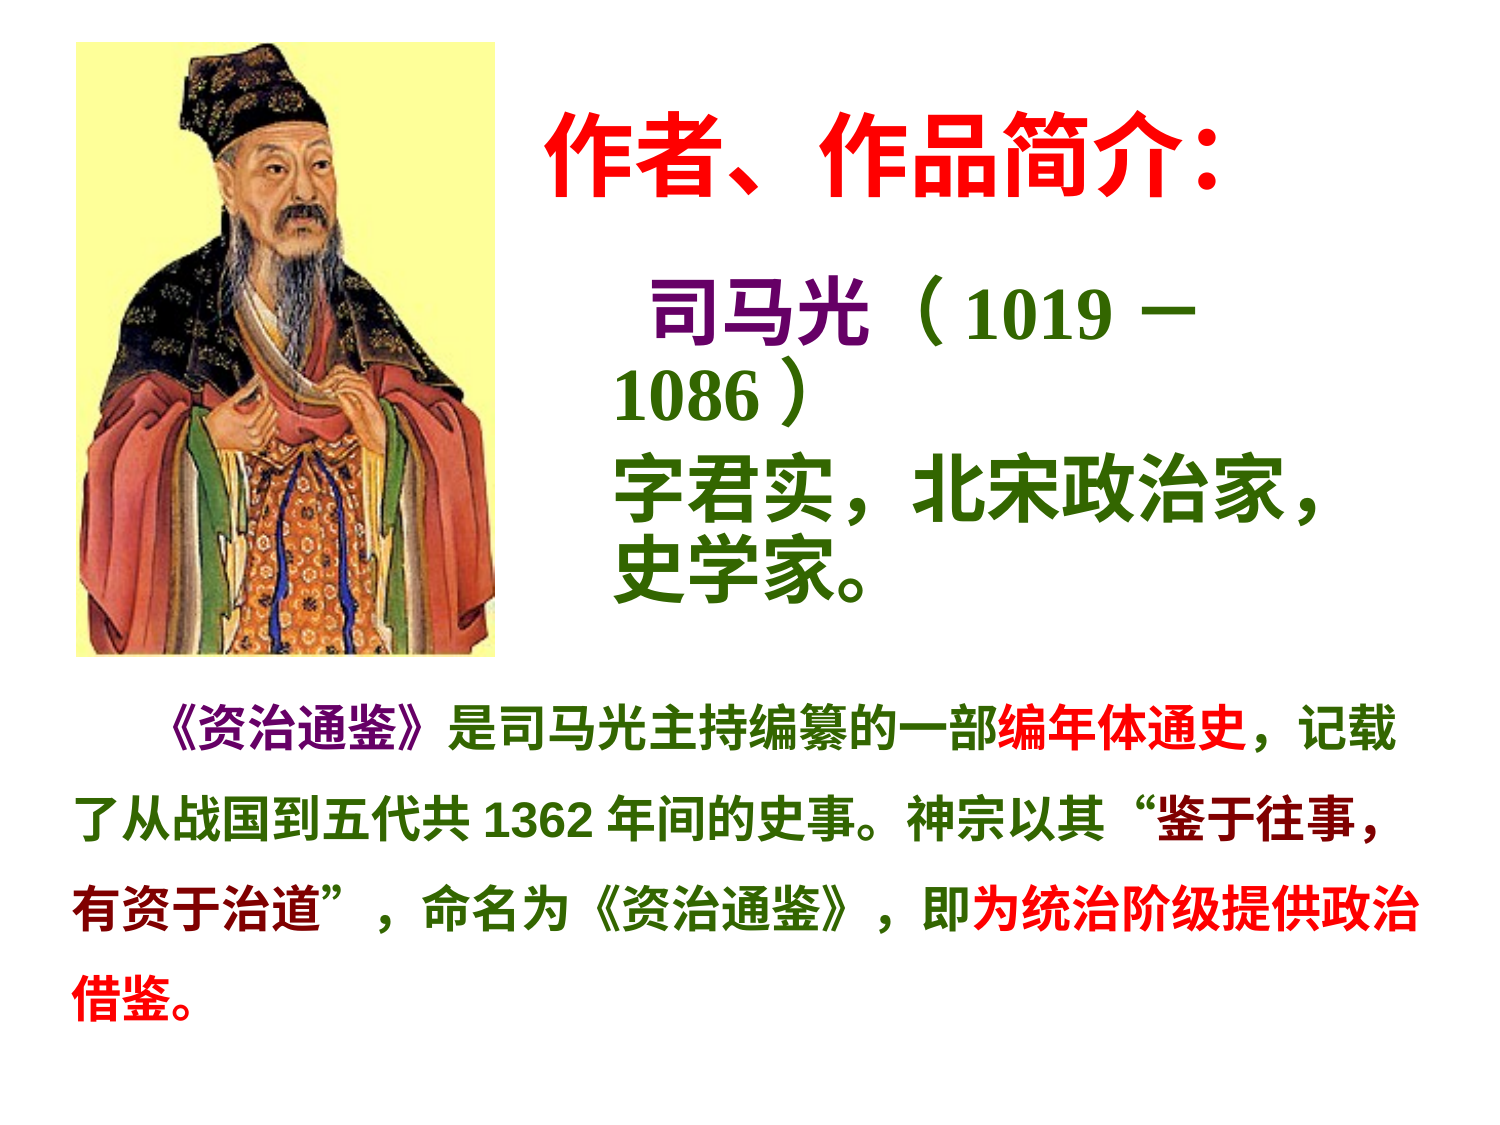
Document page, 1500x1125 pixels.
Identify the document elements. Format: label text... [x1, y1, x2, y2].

picture [76, 42, 495, 658]
list 《资治通鉴》是司马光主持编纂的一部编年体通史，记载了从战国到五代共1362年间的史事。神宗以其“鉴于往事，有资于治道”，命名为《资治通鉴》，即为统治阶级提供政治借鉴。 [0, 645, 1451, 1048]
title 作者、作品简介： [495, 89, 1341, 216]
text_box 司马光（1019－1086） 字君实，北宋政治家，史学家。 [596, 267, 1400, 621]
